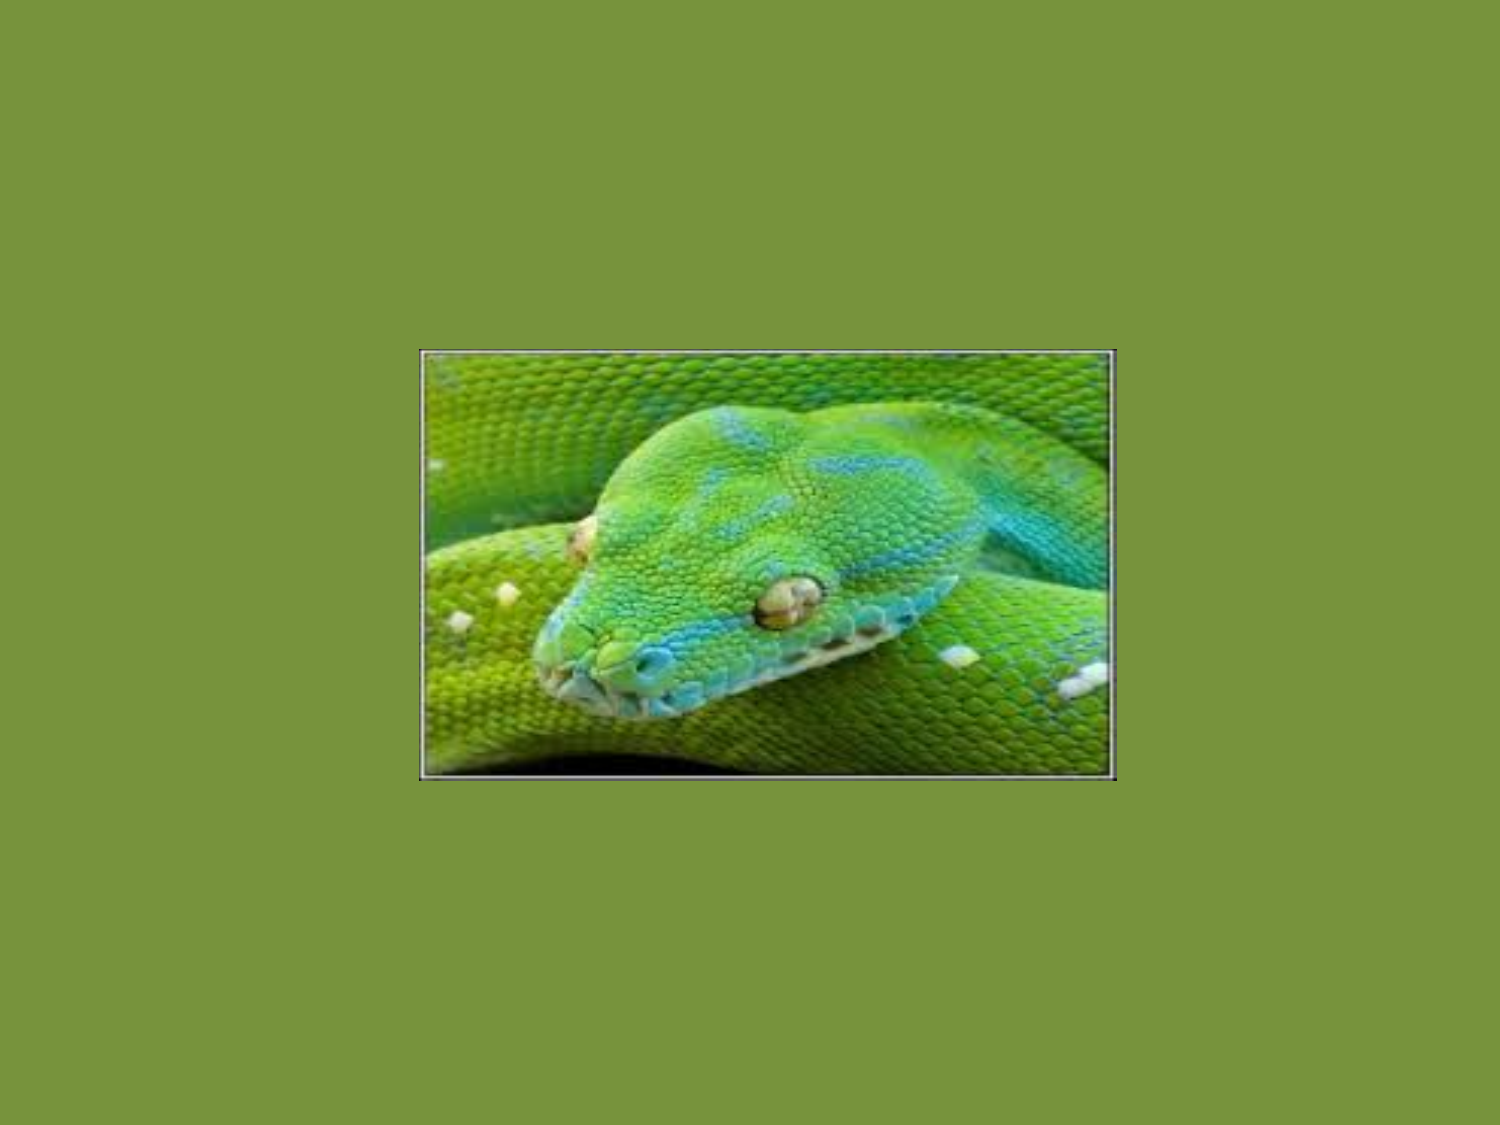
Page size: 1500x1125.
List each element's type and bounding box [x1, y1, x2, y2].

list [418, 349, 1117, 781]
